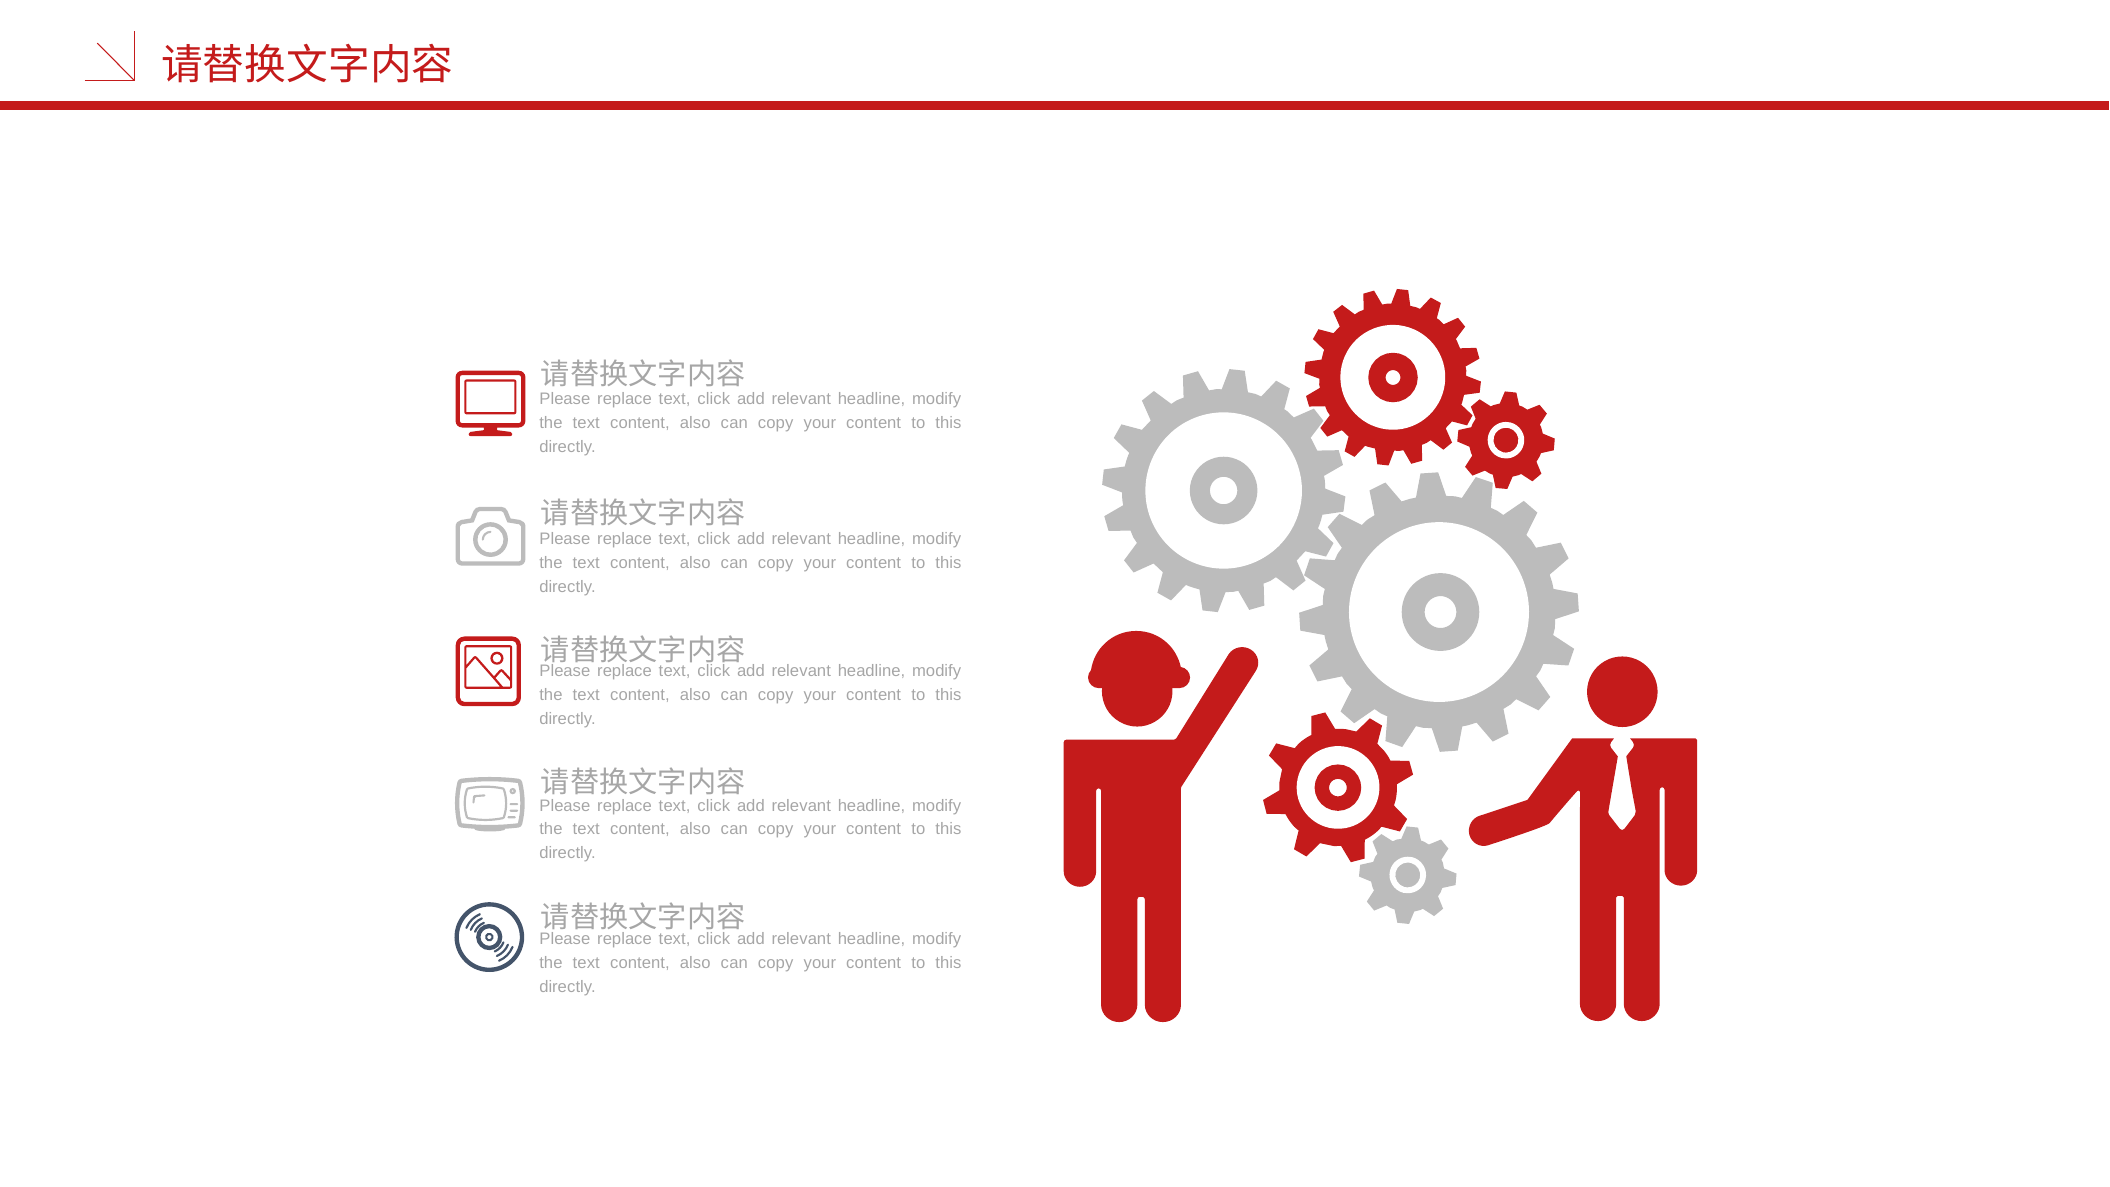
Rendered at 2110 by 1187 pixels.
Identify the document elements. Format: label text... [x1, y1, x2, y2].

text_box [455, 636, 522, 707]
text_box [1389, 856, 1427, 894]
text_box [1358, 826, 1457, 924]
text_box [1102, 369, 1346, 613]
text_box [1321, 771, 1355, 804]
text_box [539, 624, 963, 729]
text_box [539, 348, 963, 457]
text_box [539, 891, 963, 997]
text_box [1376, 361, 1410, 394]
text_box [1340, 324, 1446, 430]
text_box [1487, 421, 1525, 459]
text_box [1299, 472, 1579, 752]
text_box [1304, 288, 1481, 466]
text_box [1199, 466, 1248, 515]
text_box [454, 902, 525, 973]
text_box [1145, 412, 1302, 569]
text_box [539, 756, 963, 864]
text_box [1468, 656, 1698, 1022]
text_box [1263, 712, 1414, 863]
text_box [455, 506, 526, 566]
text_box [1296, 746, 1380, 829]
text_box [454, 776, 525, 832]
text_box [539, 487, 963, 597]
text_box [455, 370, 526, 437]
text_box 请替换文字内容 [145, 22, 500, 94]
text_box [1413, 584, 1468, 640]
text_box [1457, 391, 1555, 489]
text_box [1348, 522, 1530, 702]
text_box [1063, 630, 1261, 1023]
